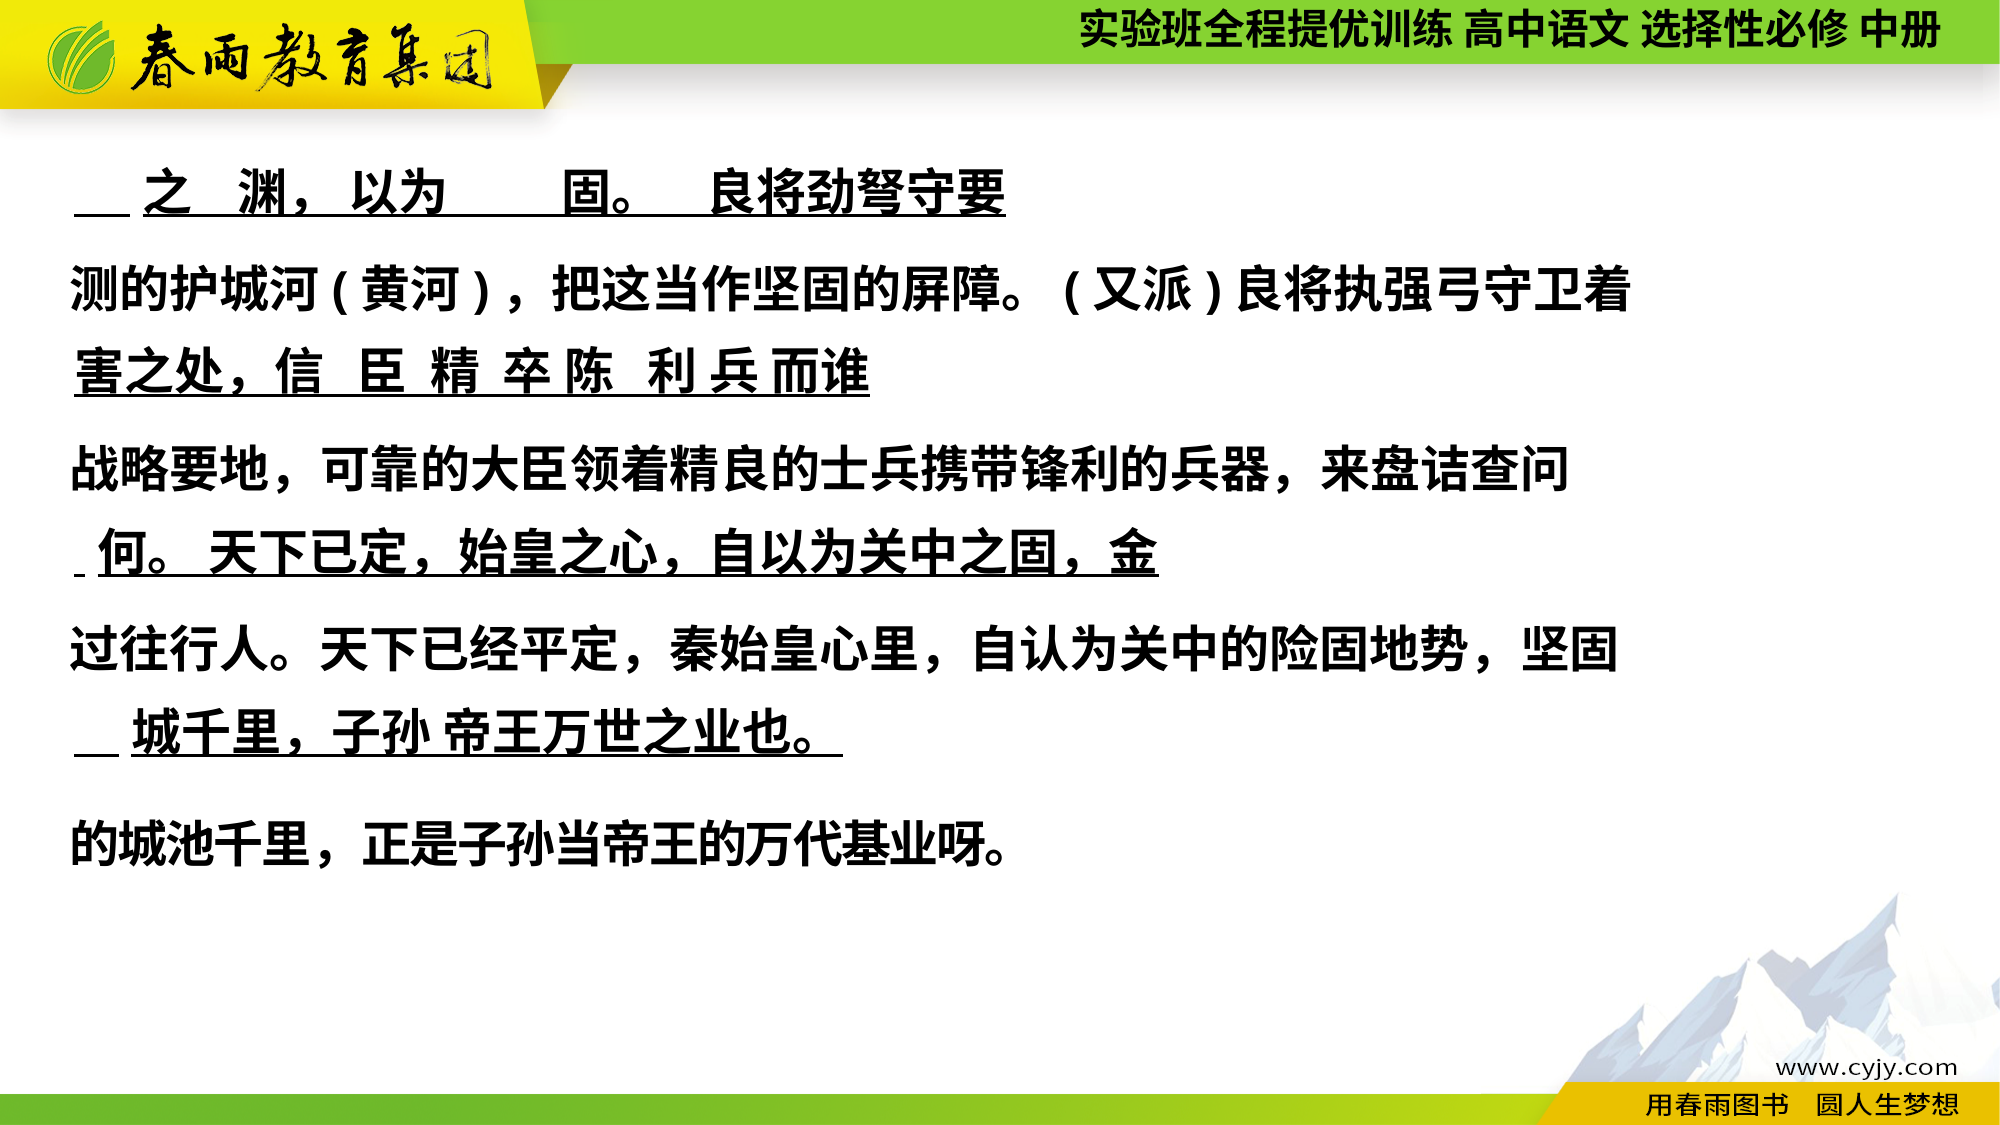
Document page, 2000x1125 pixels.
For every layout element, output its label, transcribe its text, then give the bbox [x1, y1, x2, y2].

text_box 测的护城河(黄河)，把这当作坚固的屏障。(又派)良将执强弓守卫着 战略要地，可靠的大臣领着精良的士兵携带锋利的兵器，来盘诘查问 过往行人。天下已经平定，秦始皇心里，自认为关中的险固地势，坚固 的城池千里，正是子孙当帝王的万代基业呀。 [54, 219, 1939, 880]
picture [0, 0, 2000, 1125]
